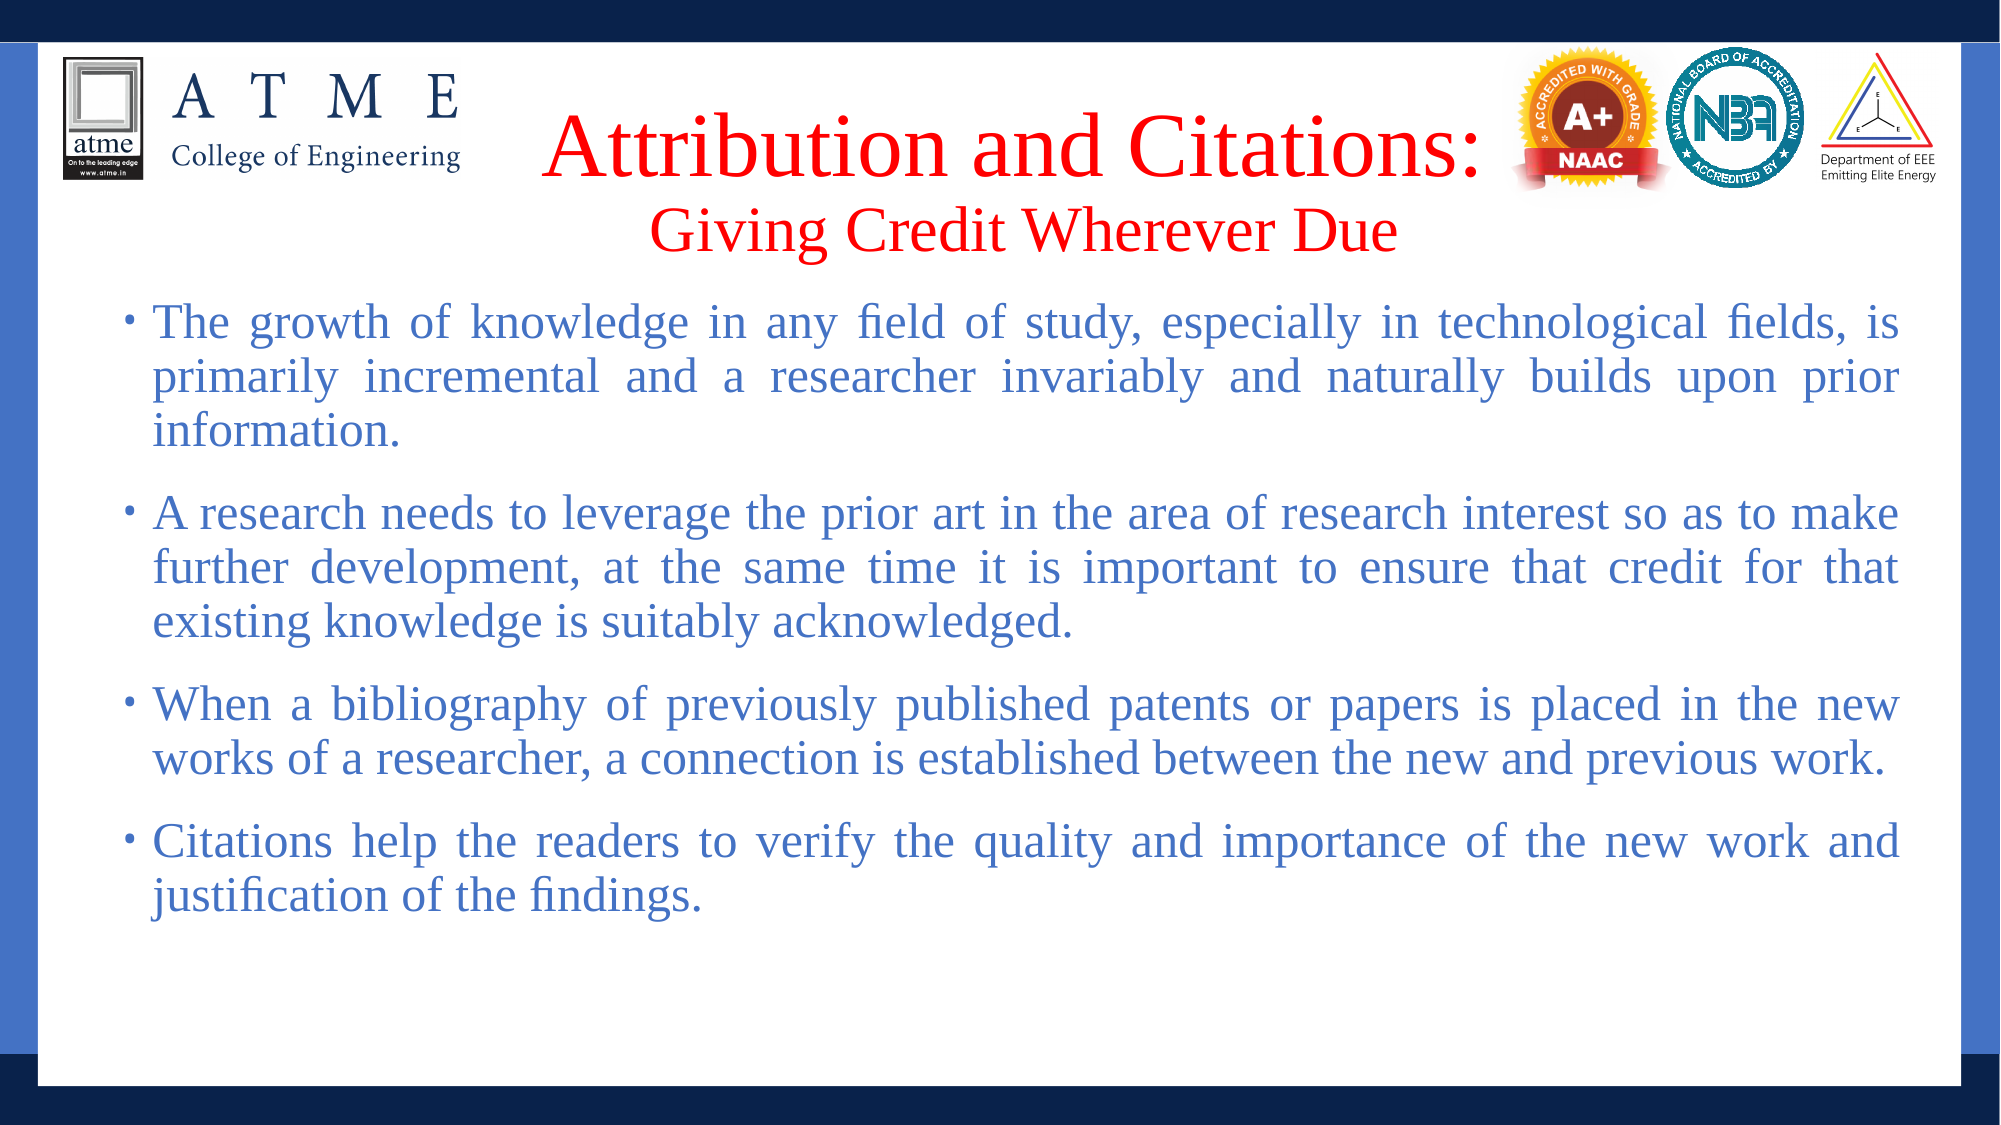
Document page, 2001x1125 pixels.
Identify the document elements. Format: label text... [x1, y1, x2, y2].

picture [63, 57, 461, 180]
picture [1666, 47, 1804, 188]
picture [0, 1054, 2000, 1125]
picture [1531, 60, 1651, 87]
list The growth of knowledge in any ﬁeld of study, especially in technological ﬁelds, is primarily incremental and a researcher invariably and naturally builds upon prior information. A research needs to leverage the prior art in the area of research interest so as to make further development, at the same time it is important to ensure that credit for that existing knowledge is suitably acknowledged. When a bibliography of previously published patents or papers is placed in the new works of a researcher, a connection is established between the new and previous work. Citations help the readers to verify the quality and importance of the new work and justiﬁcation of the ﬁndings. [99, 287, 1917, 962]
picture [0, 0, 2000, 43]
title Attribution and Citations: Giving Credit Wherever Due [350, 87, 1700, 275]
picture [1815, 49, 1939, 184]
